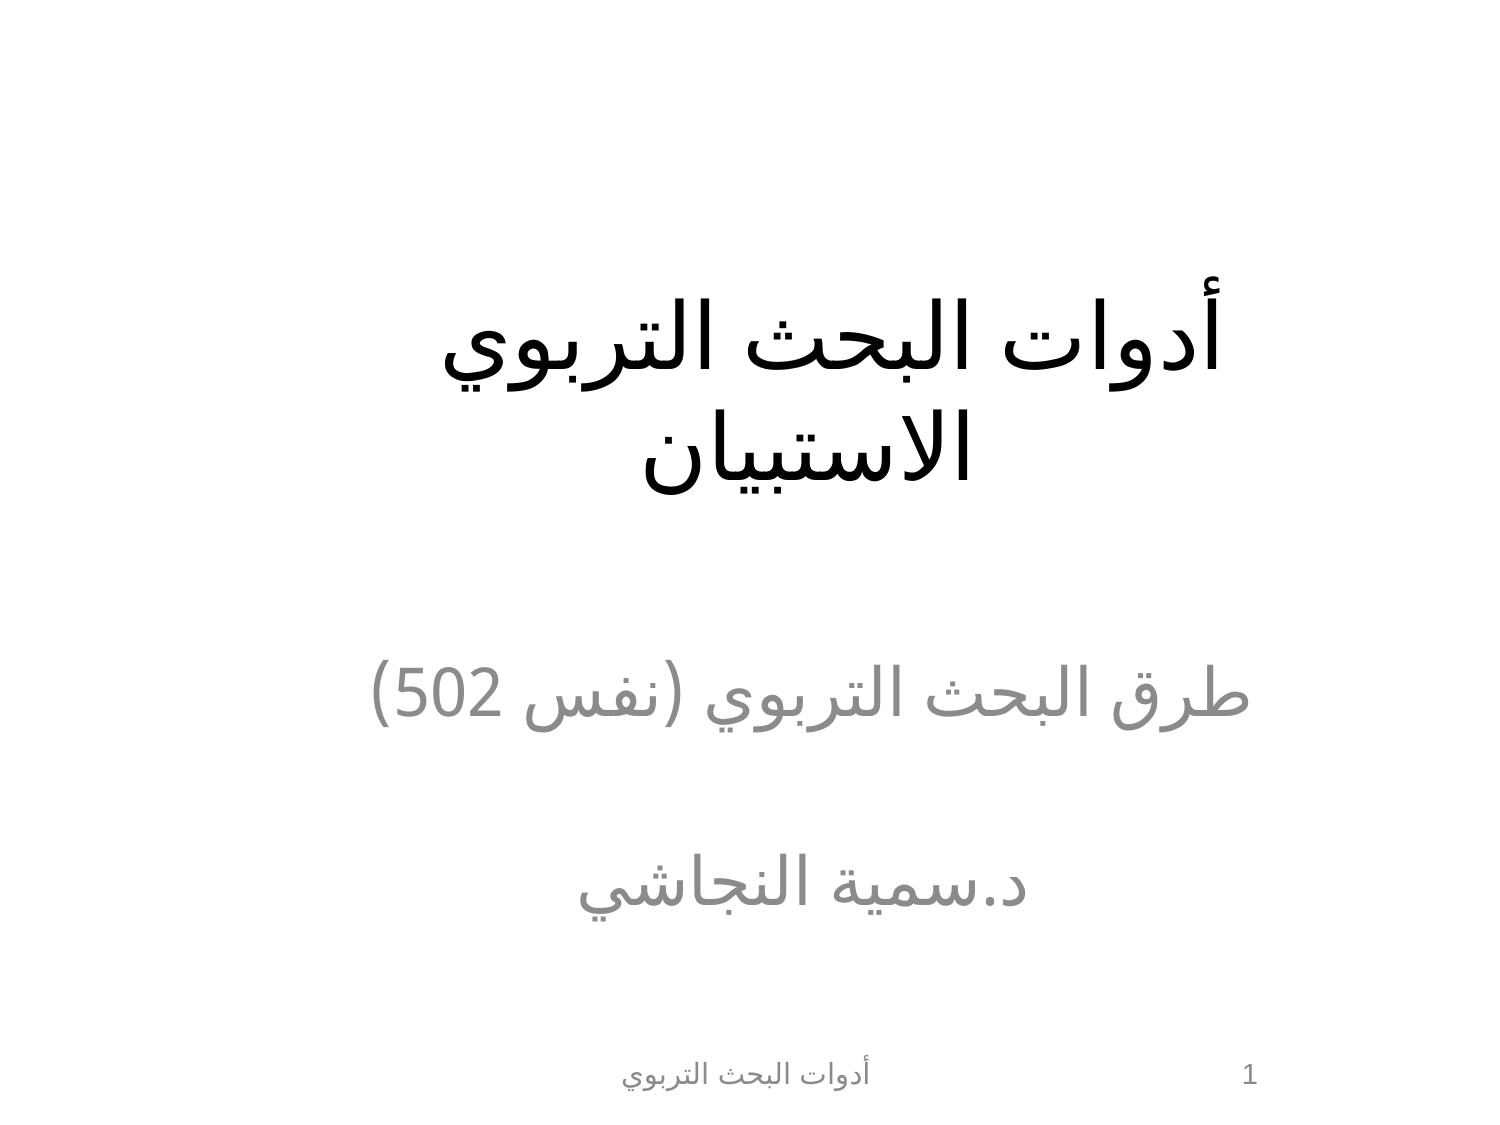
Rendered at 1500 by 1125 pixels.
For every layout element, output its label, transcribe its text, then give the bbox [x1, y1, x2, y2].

subtitle طرق البحث التربوي (نفس 502) د.سمية النجاشي [218, 641, 1405, 929]
footer أدوات البحث التربوي [512, 1042, 988, 1103]
title أدوات البحث التربوي الاستبيان [183, 267, 1459, 509]
slide_number 1 [1074, 1042, 1425, 1103]
